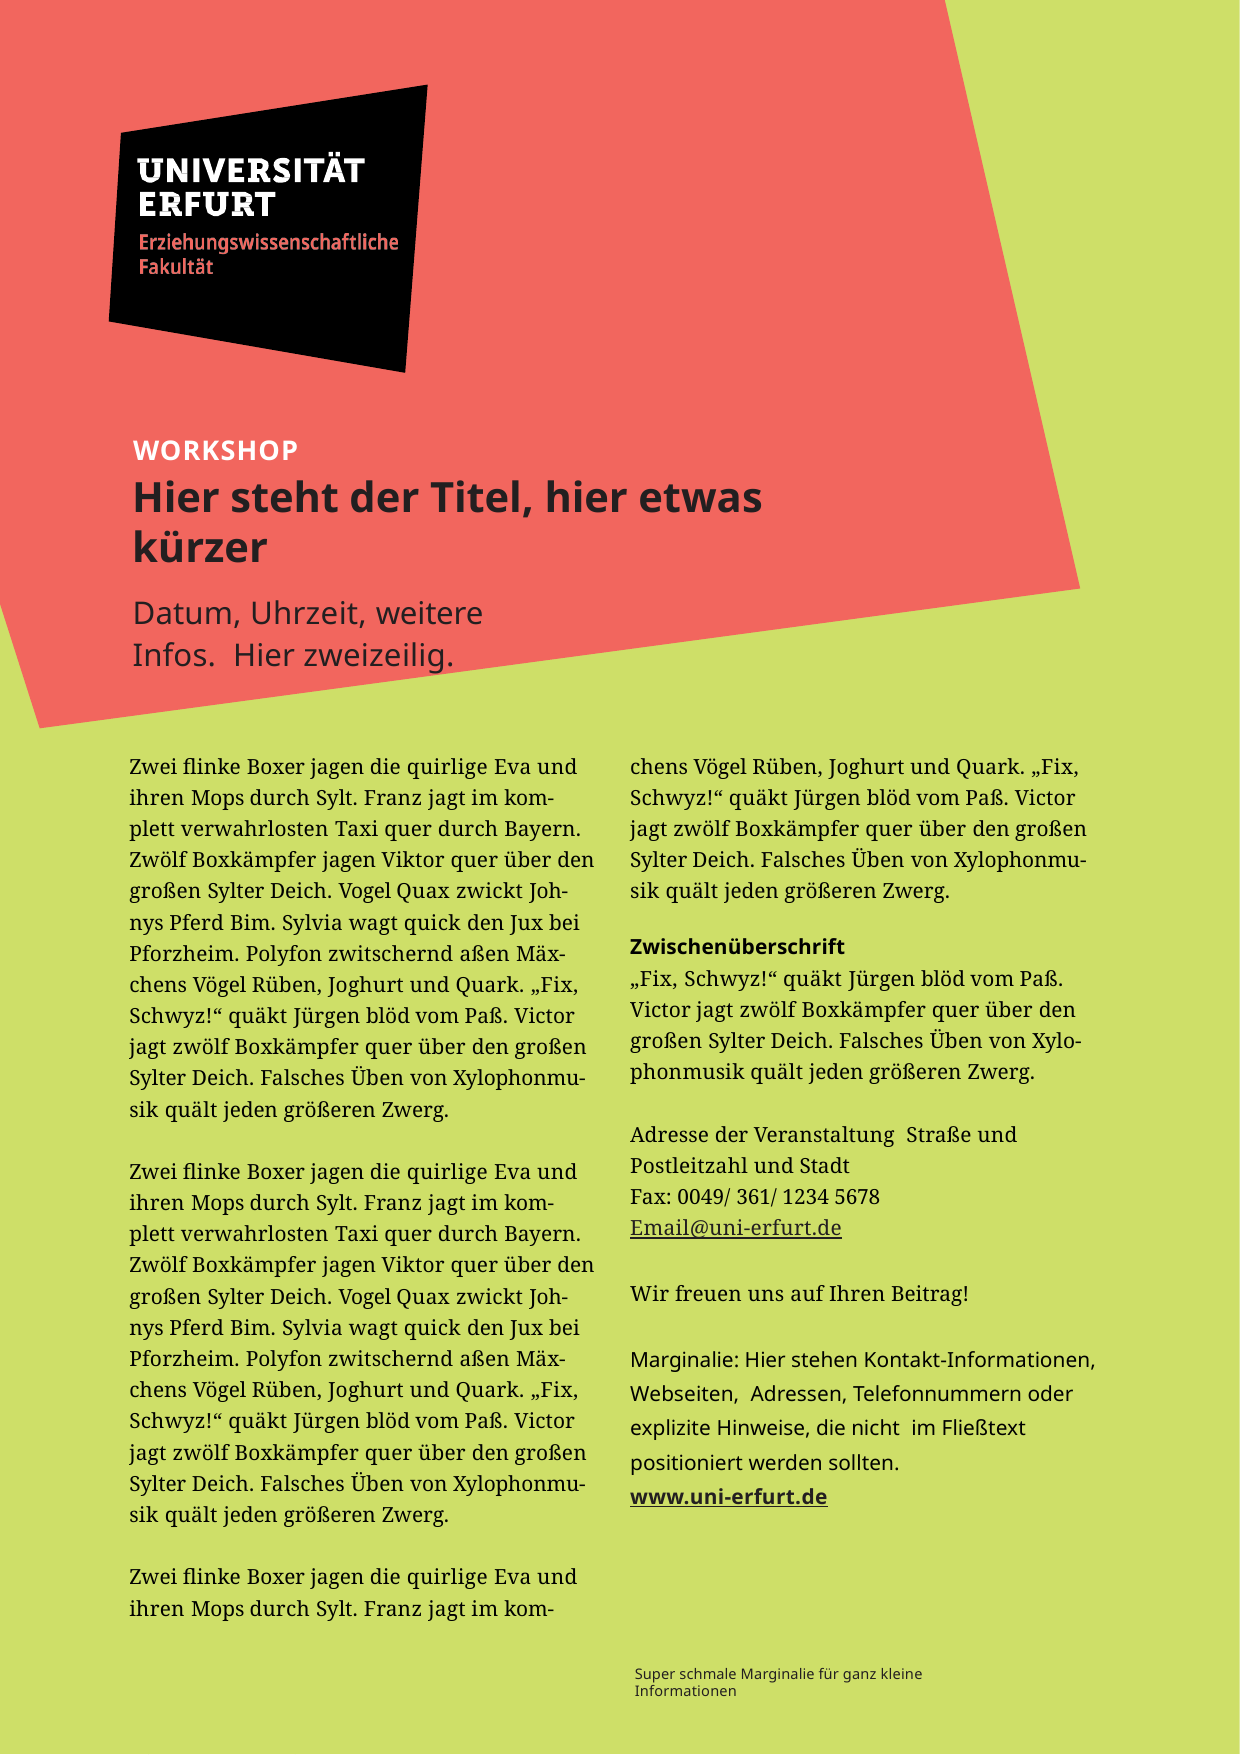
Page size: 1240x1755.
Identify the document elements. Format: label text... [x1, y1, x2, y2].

picture [140, 233, 398, 274]
text_box WORKSHOP Hier steht der Titel, hier etwas kürzer Datum, Uhrzeit, weitere Infos. Hier zweizeilig. [130, 433, 845, 673]
text_box Super schmale Marginalie für ganz kleine Informationen [632, 1664, 966, 1700]
text_box Zwei flinke Boxer jagen die quirlige Eva und ihren Mops durch Sylt. Franz jagt im kom- plett verwahrlosten Taxi quer durch Bayern. Zwölf Boxkämpfer jagen Viktor quer über den großen Sylter Deich. Vogel Quax zwickt Joh- nys Pferd Bim. Sylvia wagt quick den Jux bei Pforzheim. Polyfon zwitschernd aßen Mäx- chens Vögel Rüben, Joghurt und Quark. „Fix, Schwyz!“ quäkt Jürgen blöd vom Paß. Victor jagt zwölf Boxkämpfer quer über den großen Sylter Deich. Falsches Üben von Xylophonmu- sik quält jeden größeren Zwerg. Zwei flinke Boxer jagen die quirlige Eva und ihren Mops durch Sylt. Franz jagt im kom- plett verwahrlosten Taxi quer durch Bayern. Zwölf Boxkämpfer jagen Viktor quer über den großen Sylter Deich. Vogel Quax zwickt Joh- nys Pferd Bim. Sylvia wagt quick den Jux bei Pforzheim. Polyfon zwitschernd aßen Mäx- chens Vögel Rüben, Joghurt und Quark. „Fix, Schwyz!“ quäkt Jürgen blöd vom Paß. Victor jagt zwölf Boxkämpfer quer über den großen Sylter Deich. Falsches Üben von Xylophonmu- sik quält jeden größeren Zwerg. Zwei flinke Boxer jagen die quirlige Eva und ihren Mops durch Sylt. Franz jagt im kom- Pforzheim. Polyfon zwitschernd aßen Mäx- chens Vögel Rüben, Joghurt und Quark. „Fix, Schwyz!“ quäkt Jürgen blöd vom Paß. Victor jagt zwölf Boxkämpfer quer über den großen Sylter Deich. Falsches Üben von Xylophonmu- sik quält jeden größeren Zwerg. Zwischenüberschrift „Fix, Schwyz!“ quäkt Jürgen blöd vom Paß. Victor jagt zwölf Boxkämpfer quer über den großen Sylter Deich. Falsches Üben von Xylo- phonmusik quält jeden größeren Zwerg. Adresse der Veranstaltung Straße und Postleitzahl und Stadt Fax: 0049/ 361/ 1234 5678 Email@uni-erfurt.de Wir freuen uns auf Ihren Beitrag! Marginalie: Hier stehen Kontakt-Informationen, Webseiten, Adressen, Telefonnummern oder explizite Hinweise, die nicht im Fließtext positioniert werden sollten. www.uni-erfurt.de [112, 739, 1120, 1755]
